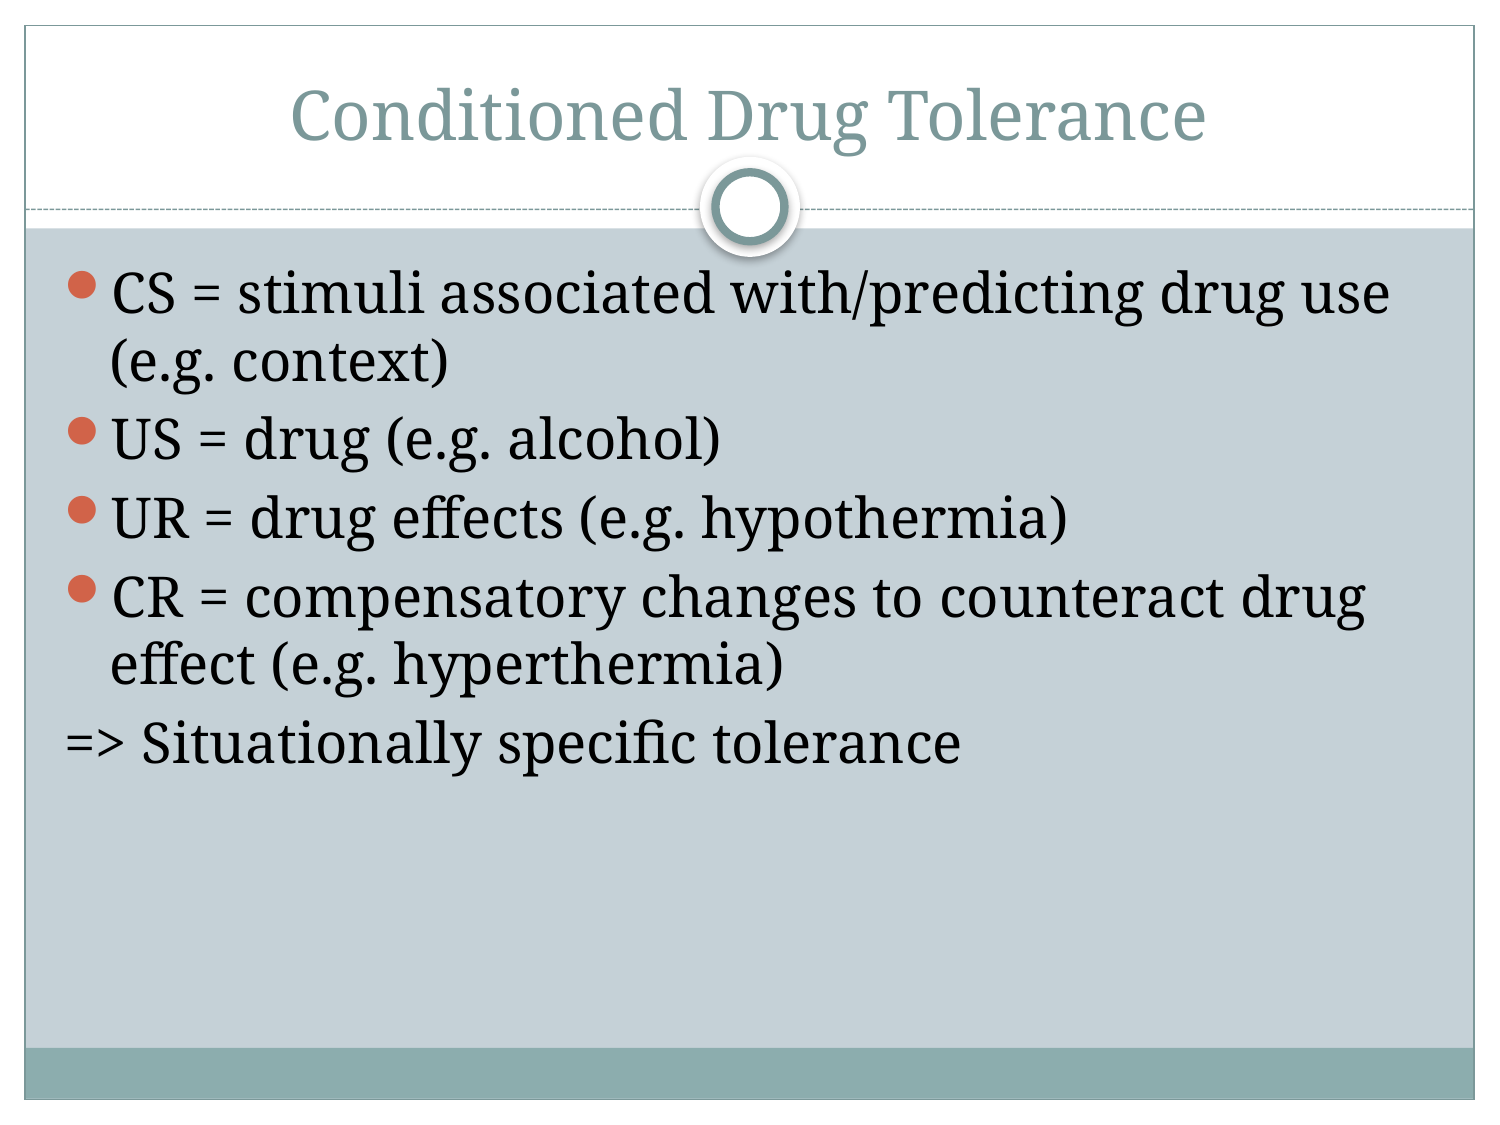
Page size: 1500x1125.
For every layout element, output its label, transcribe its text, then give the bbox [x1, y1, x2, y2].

list CS = stimuli associated with/predicting drug use (e.g. context) US = drug (e.g. alcohol) UR = drug effects (e.g. hypothermia) CR = compensatory changes to counteract drug effect (e.g. hyperthermia) => Situationally specific tolerance [49, 249, 1450, 1005]
title Conditioned Drug Tolerance [49, 37, 1450, 162]
